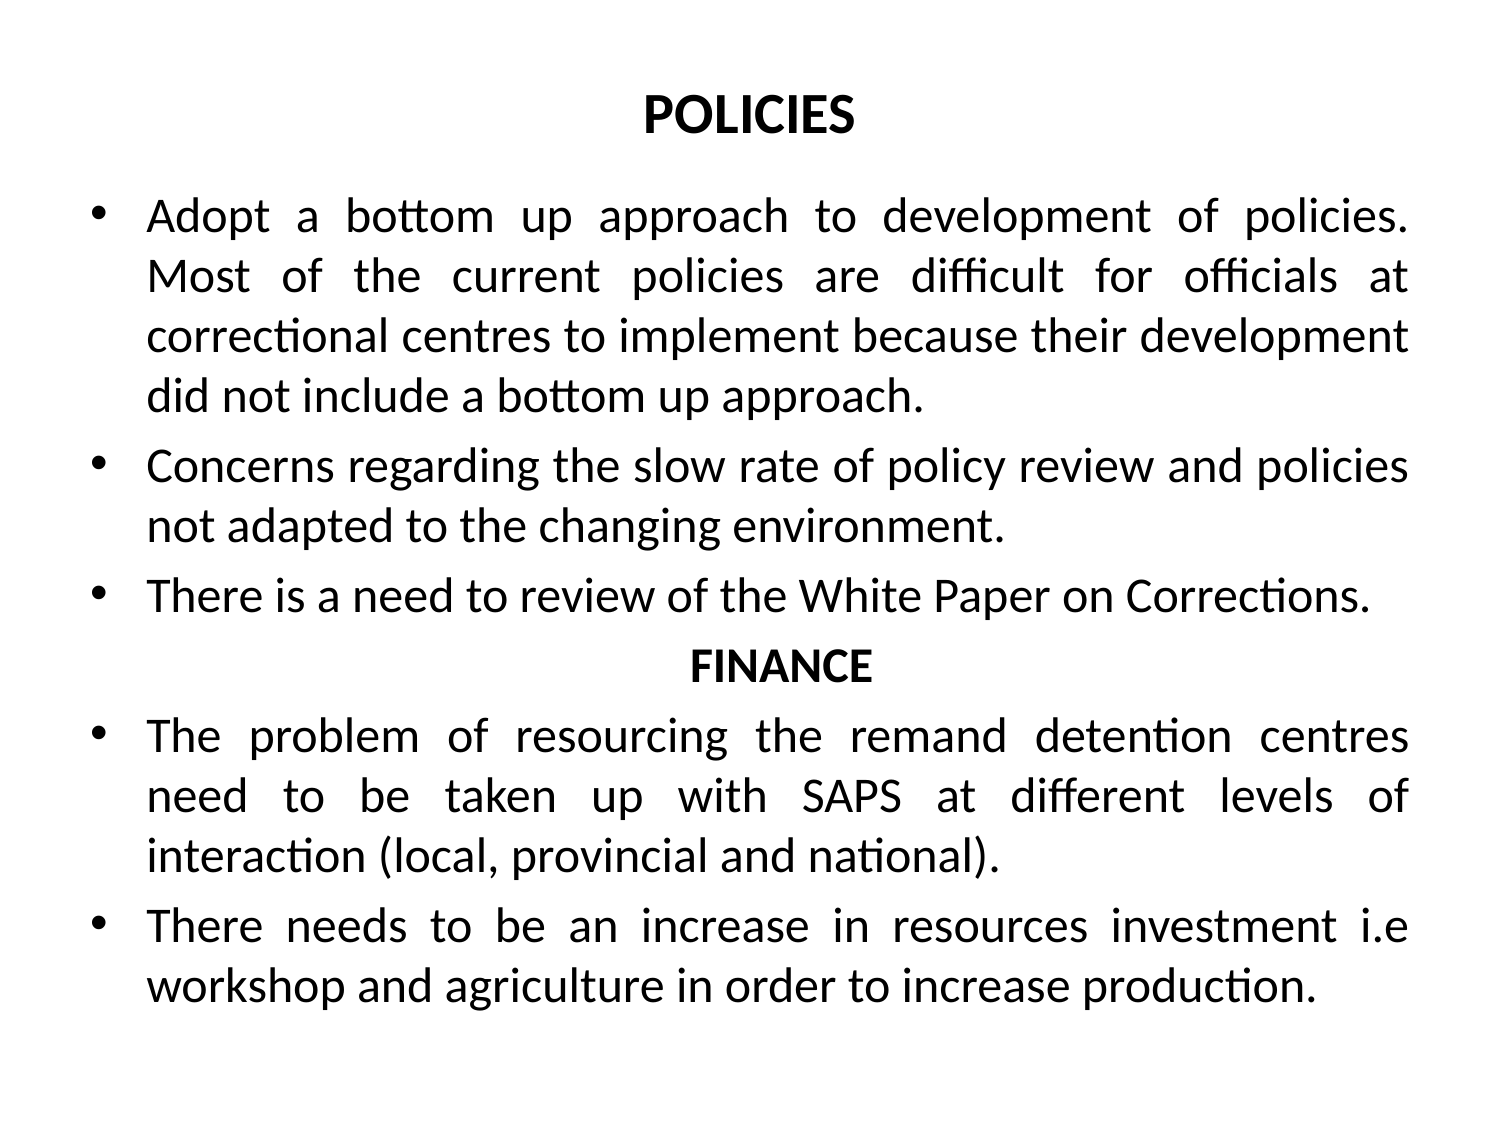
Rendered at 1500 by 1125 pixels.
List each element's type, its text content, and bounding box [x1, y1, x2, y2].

title POLICIES [75, 45, 1425, 174]
list Adopt a bottom up approach to development of policies. Most of the current policies are difficult for officials at correctional centres to implement because their development did not include a bottom up approach. Concerns regarding the slow rate of policy review and policies not adapted to the changing environment. There is a need to review of the White Paper on Corrections. FINANCE The problem of resourcing the remand detention centres need to be taken up with SAPS at different levels of interaction (local, provincial and national). There needs to be an increase in resources investment i.e workshop and agriculture in order to increase production. [75, 174, 1425, 1038]
